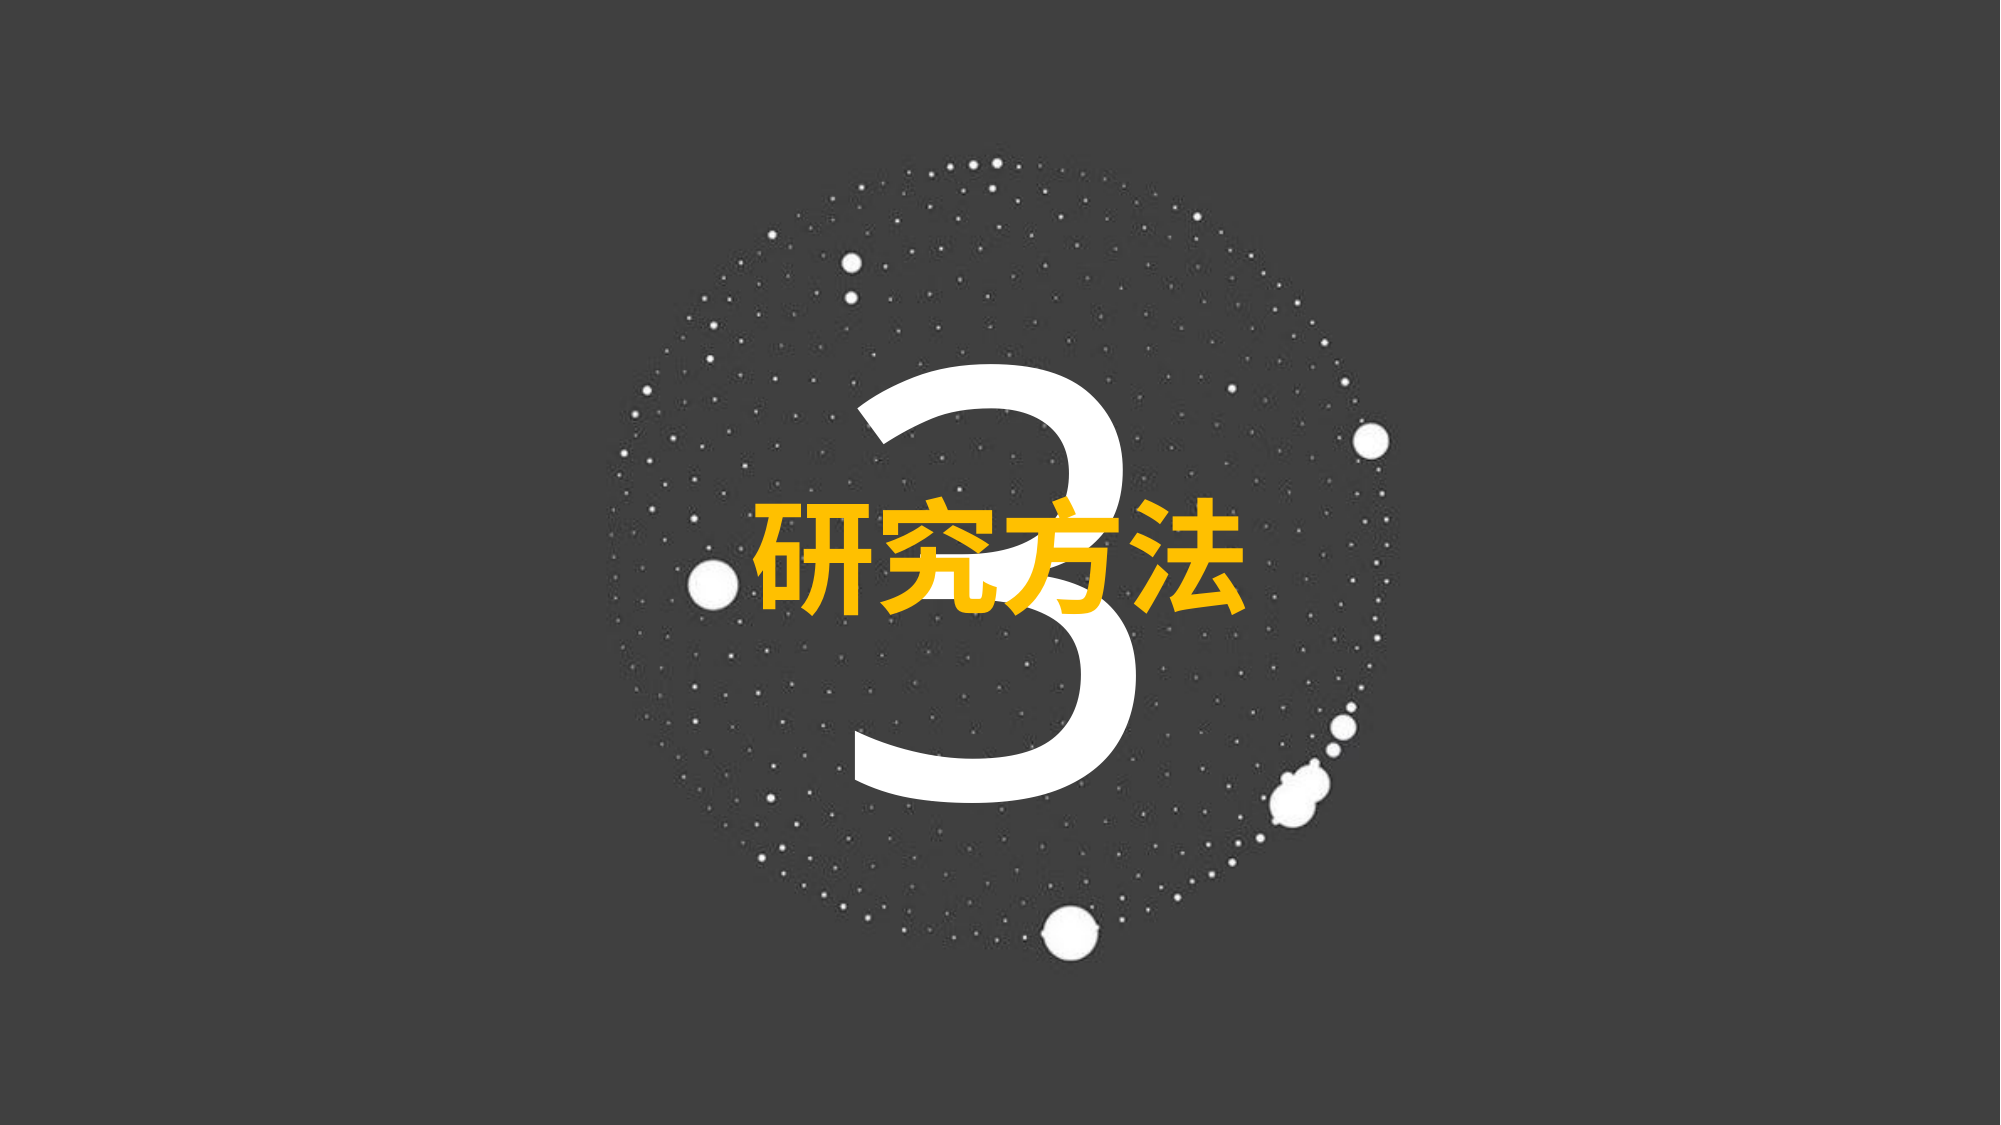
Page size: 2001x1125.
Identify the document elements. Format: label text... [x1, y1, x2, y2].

text_box 3 [814, 637, 1186, 925]
picture [526, 88, 1474, 1037]
list 研究方法 [719, 488, 1281, 637]
text_box 3 [814, 192, 1186, 488]
